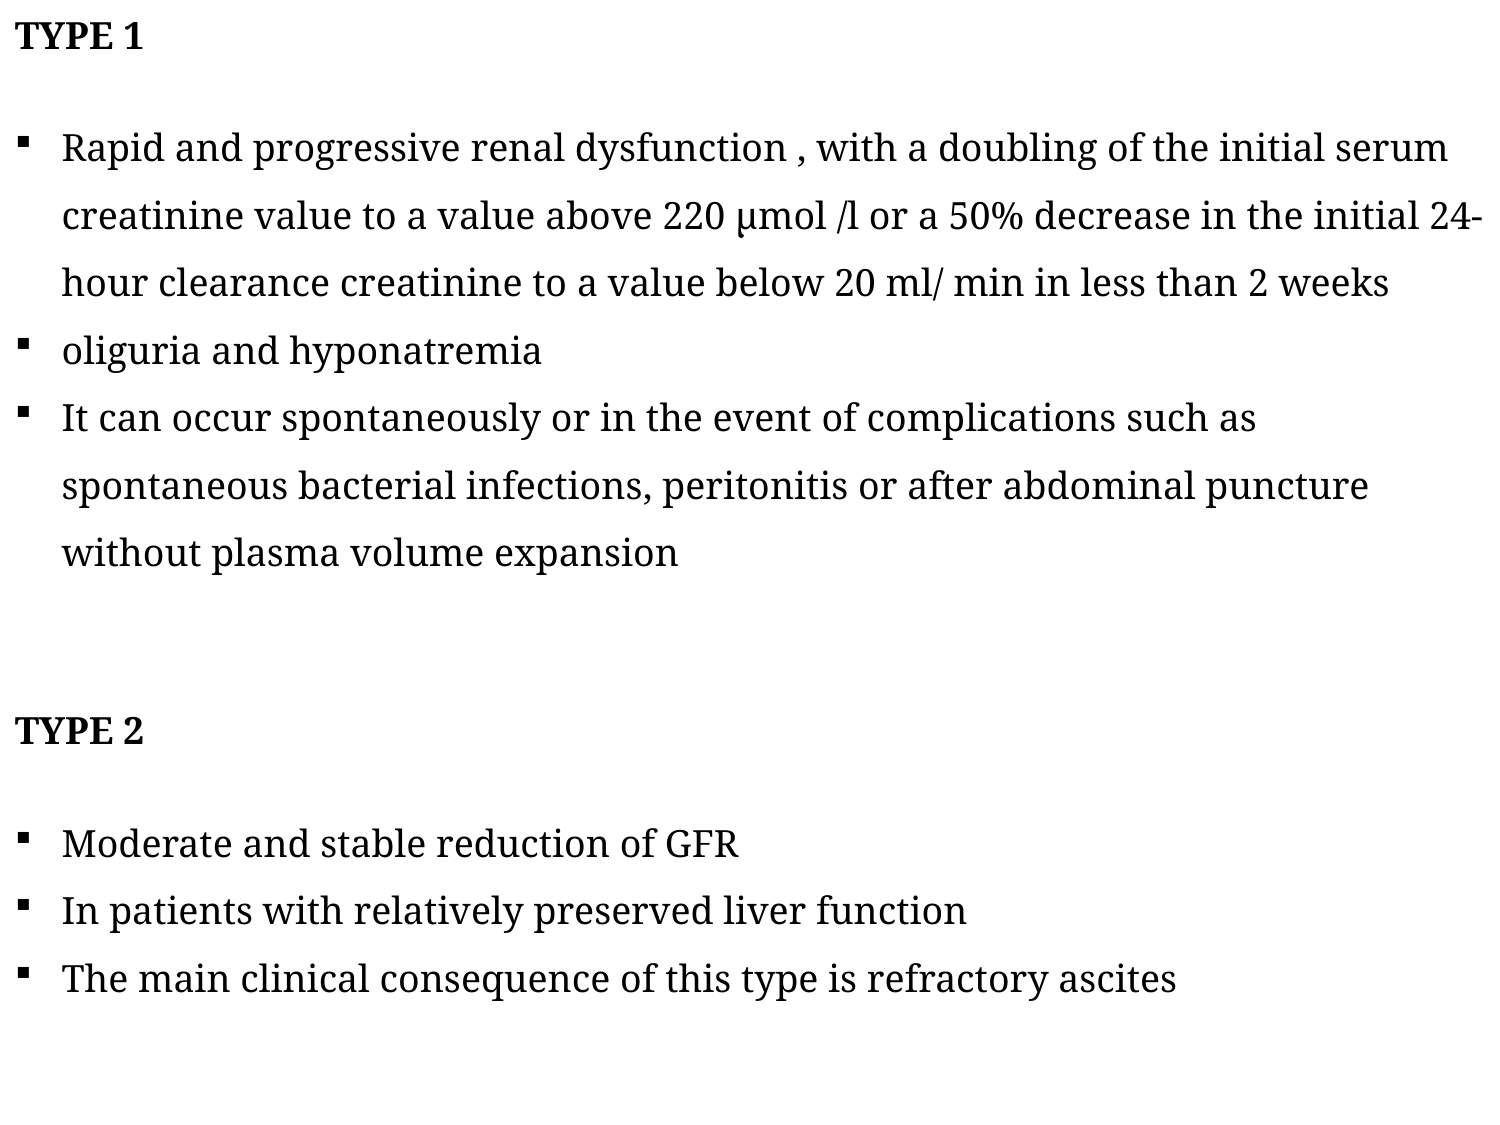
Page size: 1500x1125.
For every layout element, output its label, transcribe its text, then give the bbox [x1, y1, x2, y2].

text_box TYPE 1 Rapid and progressive renal dysfunction , with a doubling of the initial serum creatinine value to a value above 220 μmol /l or a 50% decrease in the initial 24-hour clearance creatinine to a value below 20 ml/ min in less than 2 weeks oliguria and hyponatremia It can occur spontaneously or in the event of complications such as spontaneous bacterial infections, peritonitis or after abdominal puncture without plasma volume expansion [0, 4, 1500, 582]
text_box TYPE 2 Moderate and stable reduction of GFR In patients with relatively preserved liver function The main clinical consequence of this type is refractory ascites [0, 699, 1500, 1008]
